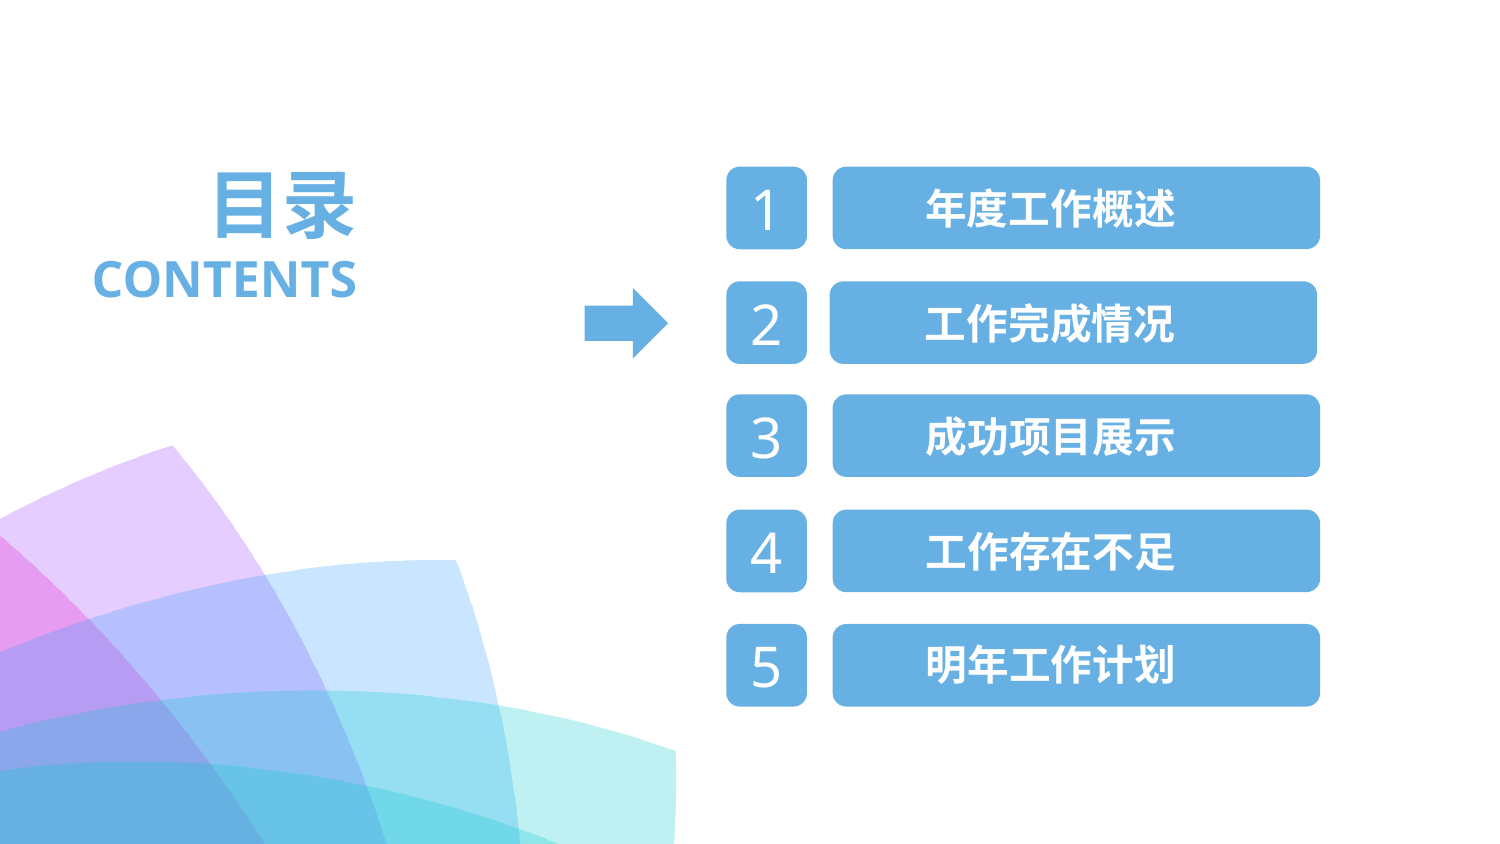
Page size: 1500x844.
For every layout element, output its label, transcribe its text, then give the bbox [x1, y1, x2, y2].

text_box [582, 285, 671, 361]
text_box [829, 281, 1318, 365]
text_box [832, 166, 1321, 250]
text_box 3 [724, 392, 810, 426]
text_box 2 [724, 279, 810, 367]
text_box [832, 394, 1321, 478]
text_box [832, 509, 1321, 593]
text_box 1 [724, 164, 810, 252]
picture [0, 428, 814, 844]
text_box 目录 CONTENTS [17, 150, 372, 316]
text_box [832, 623, 1321, 707]
